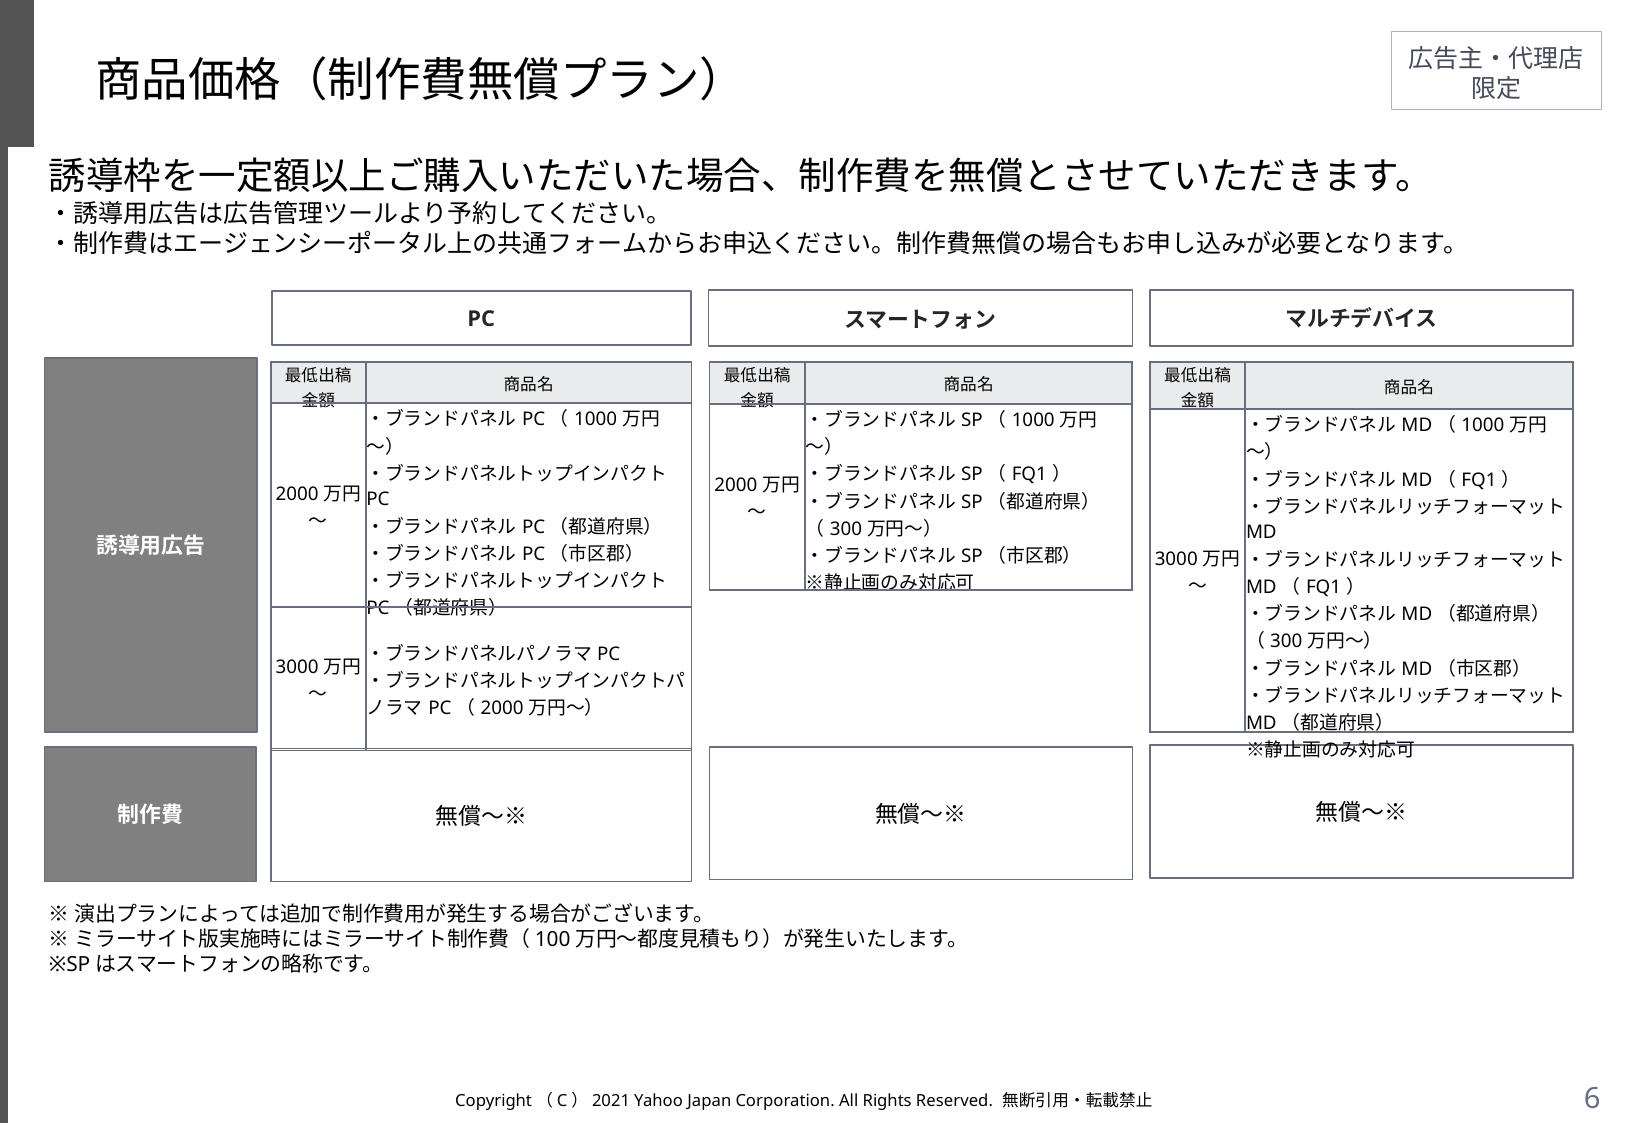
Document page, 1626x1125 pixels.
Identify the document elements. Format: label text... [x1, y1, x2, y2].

text_box 無償～※ [1148, 743, 1575, 880]
table_header 最低出稿 金額 [272, 363, 365, 402]
text_box 誘導用広告 [43, 356, 259, 734]
table_cell 3000万円～ [272, 608, 365, 750]
table_cell ・ブランドパネルPC（1000万円～） ・ブランドパネルトップインパクトPC ・ブランドパネルPC（都道府県） ・ブランドパネルPC（市区郡） ・ブランドパネルトップインパクトPC（都道府県） [367, 404, 691, 606]
title 商品価格（制作費無償プラン） [80, 42, 1392, 114]
table_header 最低出稿 金額 [1151, 363, 1244, 408]
footer Copyright（C）2021 Yahoo Japan Corporation. All Rights Reserved. 無断引用・転載禁止 [440, 1082, 1185, 1118]
table_header 商品名 [367, 363, 691, 402]
text_box 誘導枠を一定額以上ご購入いただいた場合、制作費を無償とさせていただきます。 ・誘導用広告は広告管理ツールより予約してください。 ・制作費はエージェンシーポータル上の共通フォームからお申込ください。制作費無償の場合もお申し込みが必要となります。 [34, 145, 1522, 265]
table_cell ・ブランドパネルSP（1000万円～） ・ブランドパネルSP（FQ1） ・ブランドパネルSP（都道府県）（300万円～） ・ブランドパネルSP（市区郡） ※静止画のみ対応可 [806, 405, 1131, 589]
table_cell 3000万円～ [1151, 410, 1244, 731]
text_box 無償～※ [707, 745, 1134, 882]
text_box ※演出プランによっては追加で制作費用が発生する場合がございます。 ※ミラーサイト版実施時にはミラーサイト制作費（100万円～都度見積もり）が発生いたします。 ※SPはスマートフォンの略称です。 [34, 893, 1395, 984]
table_cell 2000万円～ [710, 405, 804, 589]
table_header 最低出稿 金額 [710, 363, 804, 403]
text_box マルチデバイス [1148, 288, 1575, 348]
table_cell ・ブランドパネルMD（1000万円～） ・ブランドパネルMD（FQ1） ・ブランドパネルリッチフォーマットMD ・ブランドパネルリッチフォーマットMD（FQ1） ・ブランドパネルMD（都道府県）（300万円～） ・ブランドパネルMD（市区郡） ・ブランドパネルリッチフォーマットMD（都道府県） ※静止画のみ対応可 [1246, 410, 1572, 731]
text_box PC [270, 289, 693, 347]
table_header 商品名 [806, 363, 1131, 403]
table_cell ・ブランドパネルパノラマPC ・ブランドパネルトップインパクトパノラマPC（2000万円～） [367, 608, 691, 750]
table_cell 2000万円～ [272, 404, 365, 606]
text_box スマートフォン [706, 288, 1134, 348]
text_box 無償～※ [269, 746, 694, 883]
table_header 商品名 [1246, 363, 1572, 408]
text_box 制作費 [43, 745, 258, 883]
